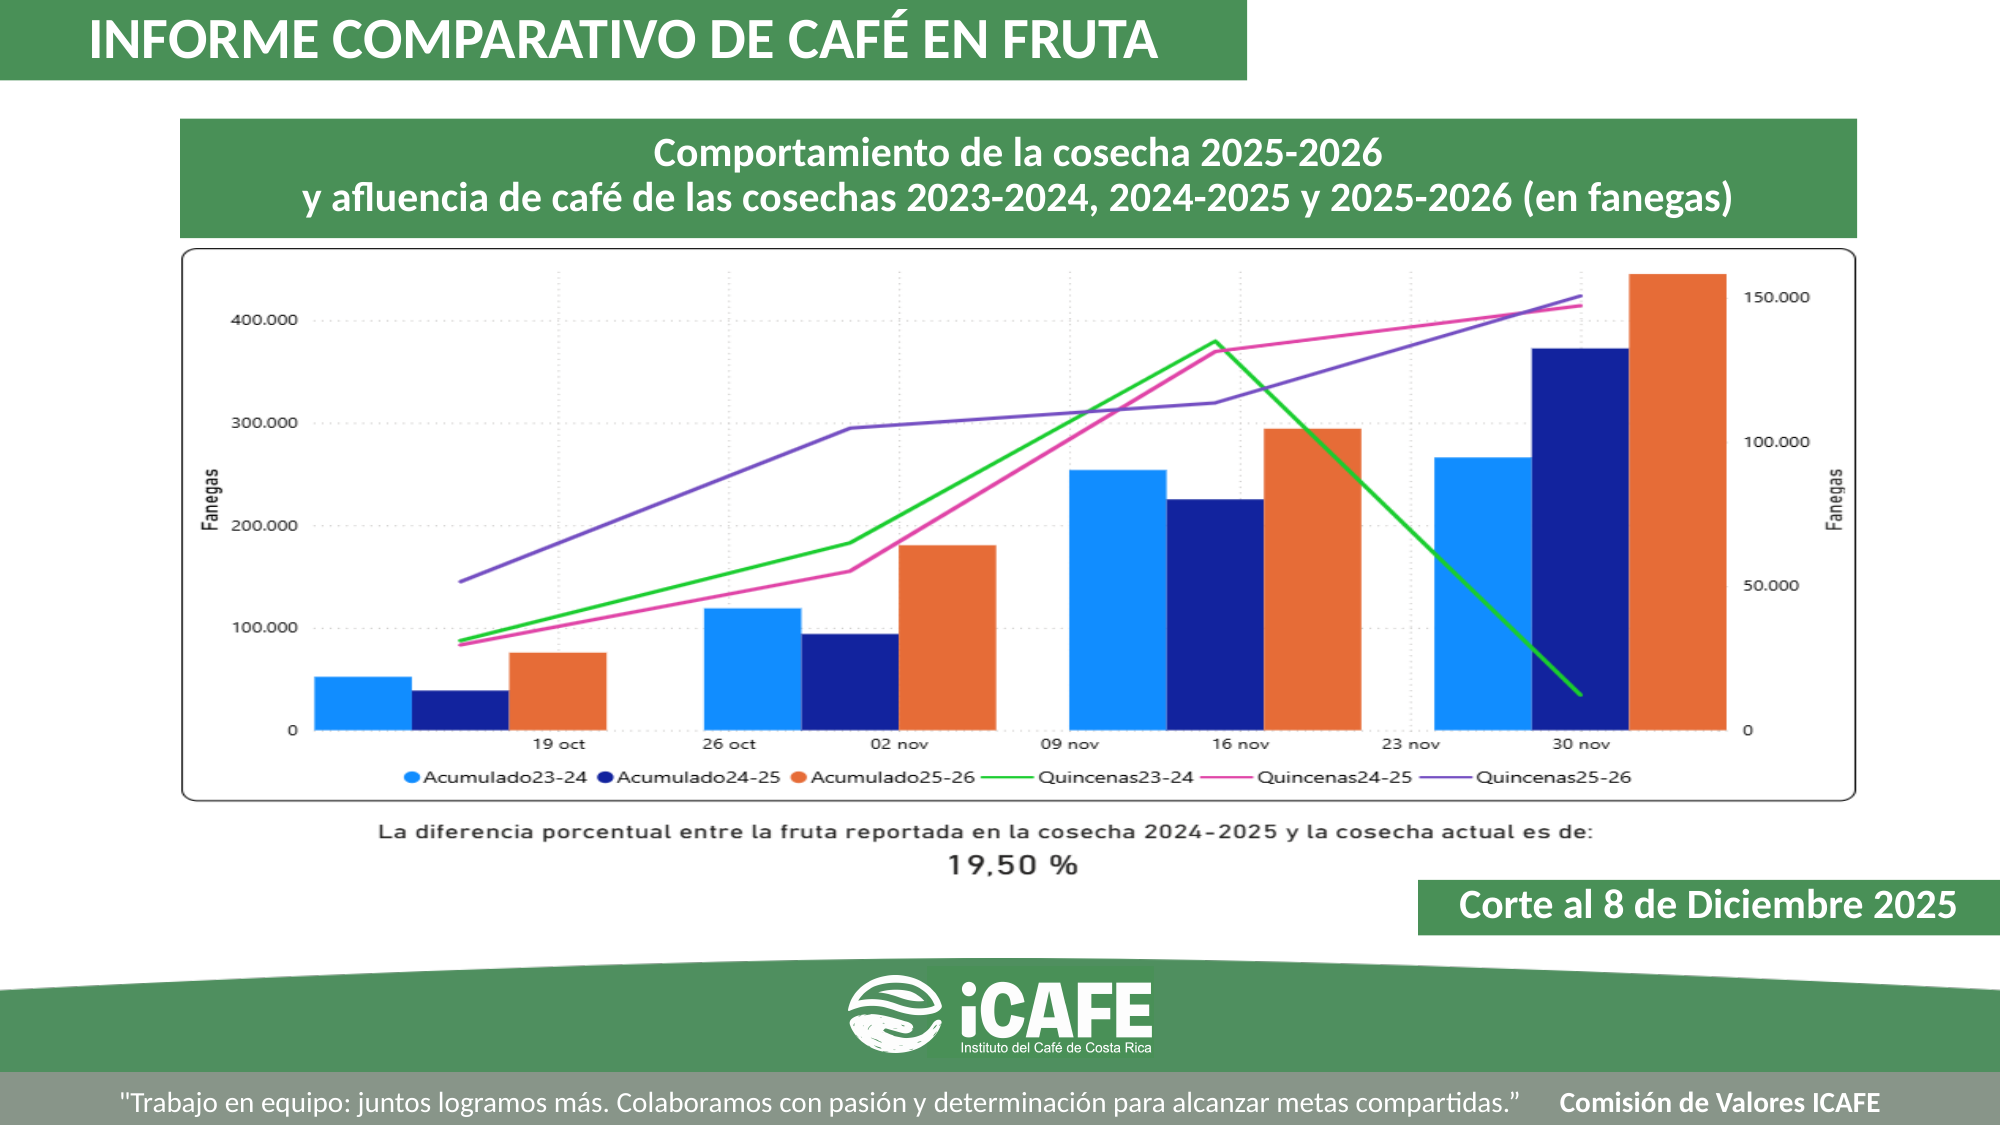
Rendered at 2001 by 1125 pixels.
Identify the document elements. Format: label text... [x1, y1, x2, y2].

text_box [0, 1072, 2000, 1125]
picture [848, 975, 1152, 1053]
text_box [0, 958, 2000, 1072]
text_box "Trabajo en equipo: juntos logramos más. Colaboramos con pasión y determinación para alcanzar metas compartidas.” Comisión de Valores ICAFE​ [103, 1075, 1896, 1125]
text_box INFORME COMPARATIVO DE CAFÉ EN FRUTA [0, 0, 1248, 81]
text_box Corte al 8 de Diciembre 2025 [1418, 879, 2000, 936]
picture [180, 247, 1858, 879]
text_box Comportamiento de la cosecha 2025-2026 y afluencia de café de las cosechas 2023-2024, 2024-2025 y 2025-2026 (en fanegas) [180, 118, 1858, 239]
